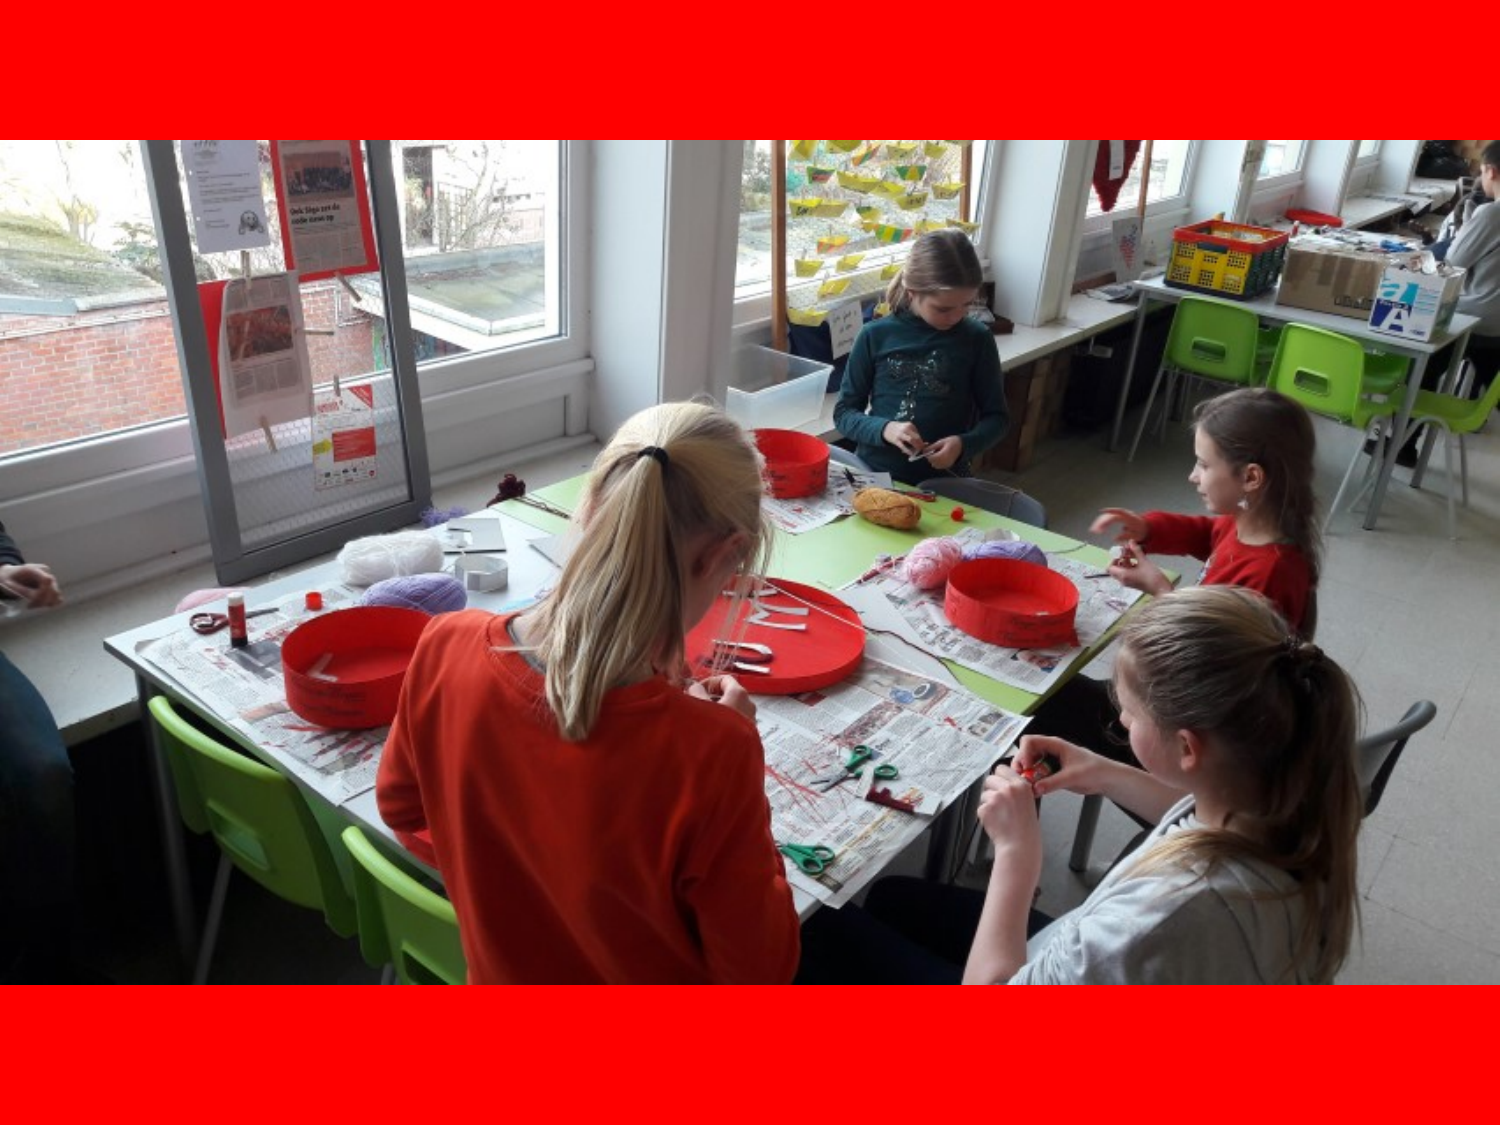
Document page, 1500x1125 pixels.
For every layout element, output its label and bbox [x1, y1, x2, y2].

picture [0, 140, 1500, 985]
